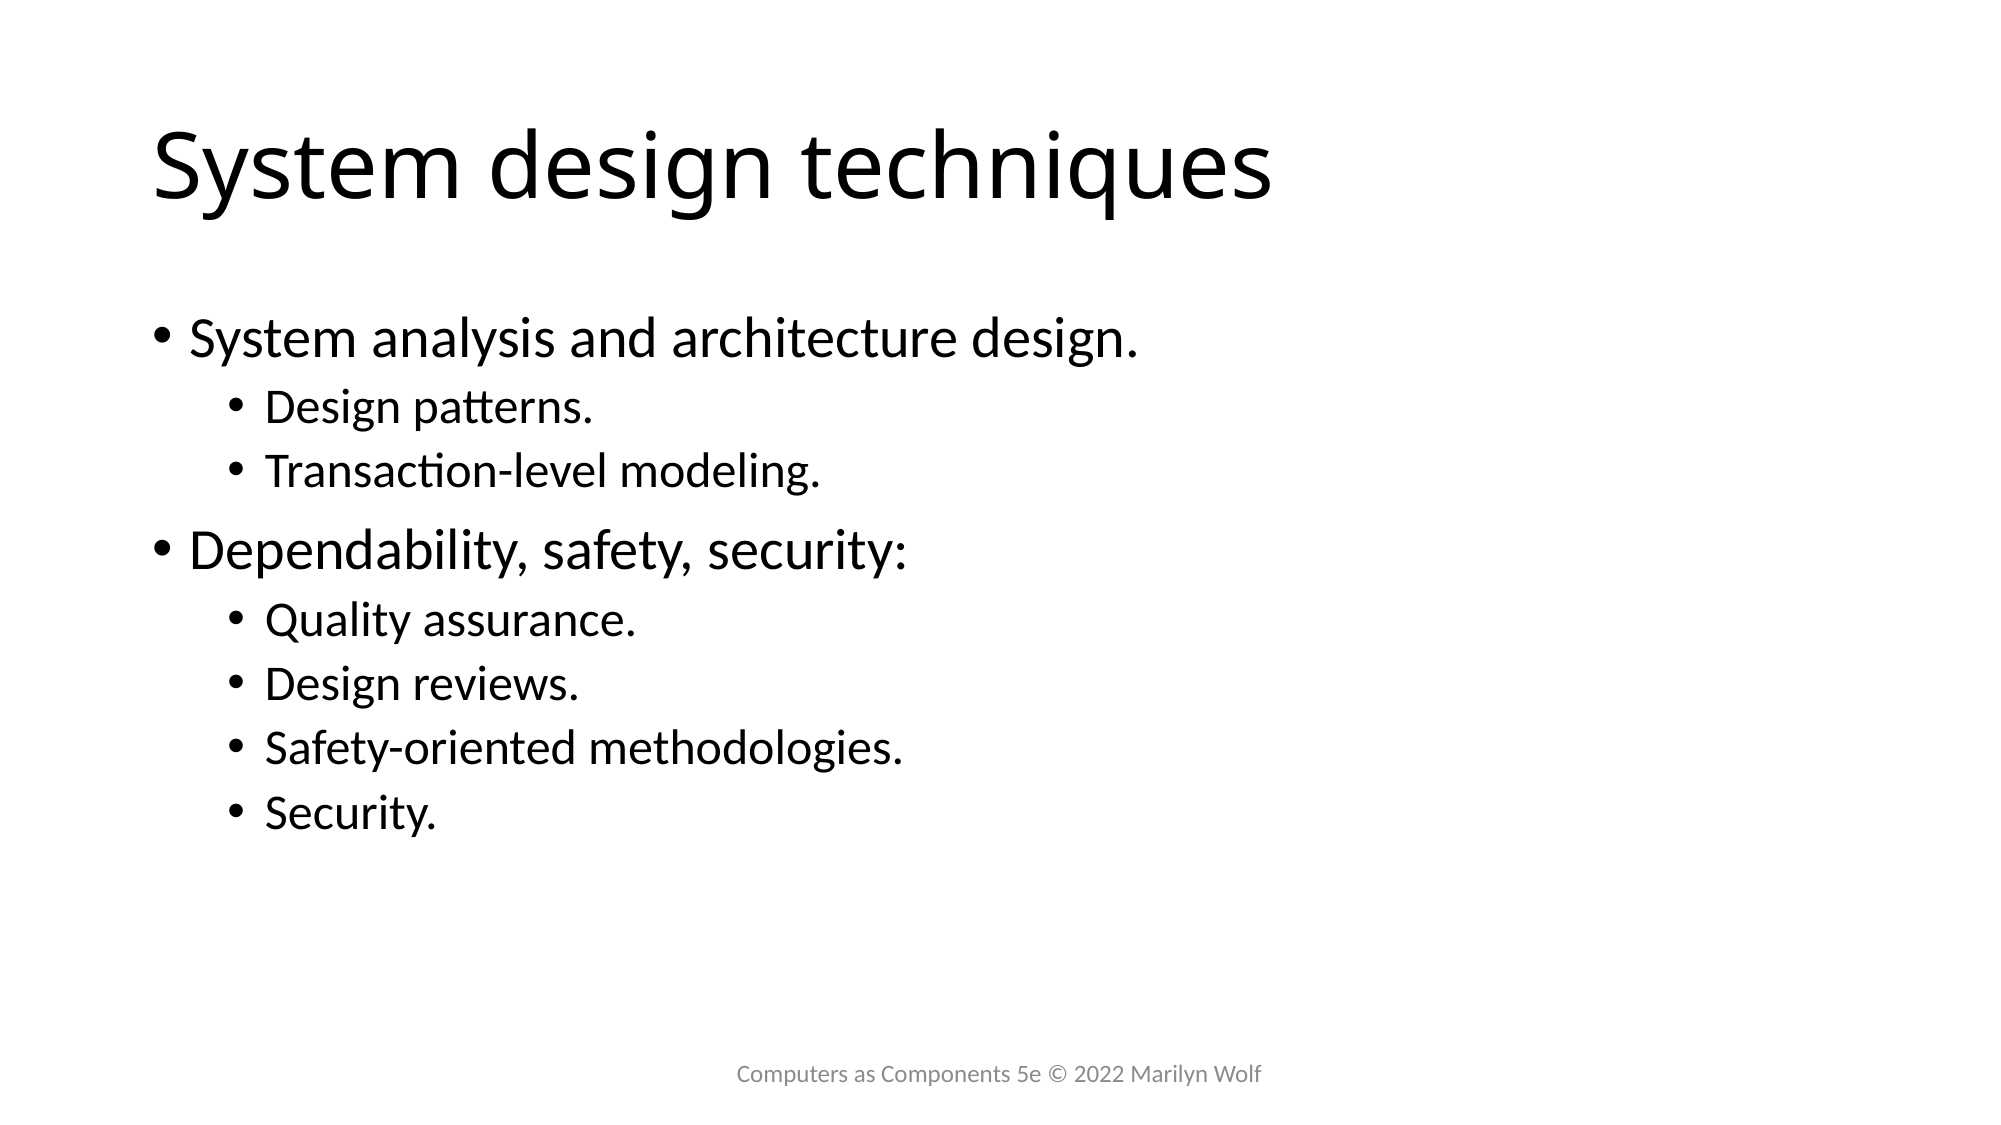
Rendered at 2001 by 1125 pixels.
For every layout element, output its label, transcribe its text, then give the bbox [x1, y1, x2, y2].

title System design techniques [137, 59, 1863, 278]
footer Computers as Components 5e © 2022 Marilyn Wolf [662, 1042, 1338, 1103]
list System analysis and architecture design. Design patterns. Transaction-level modeling. Dependability, safety, security: Quality assurance. Design reviews. Safety-oriented methodologies. Security. [137, 299, 1863, 1014]
